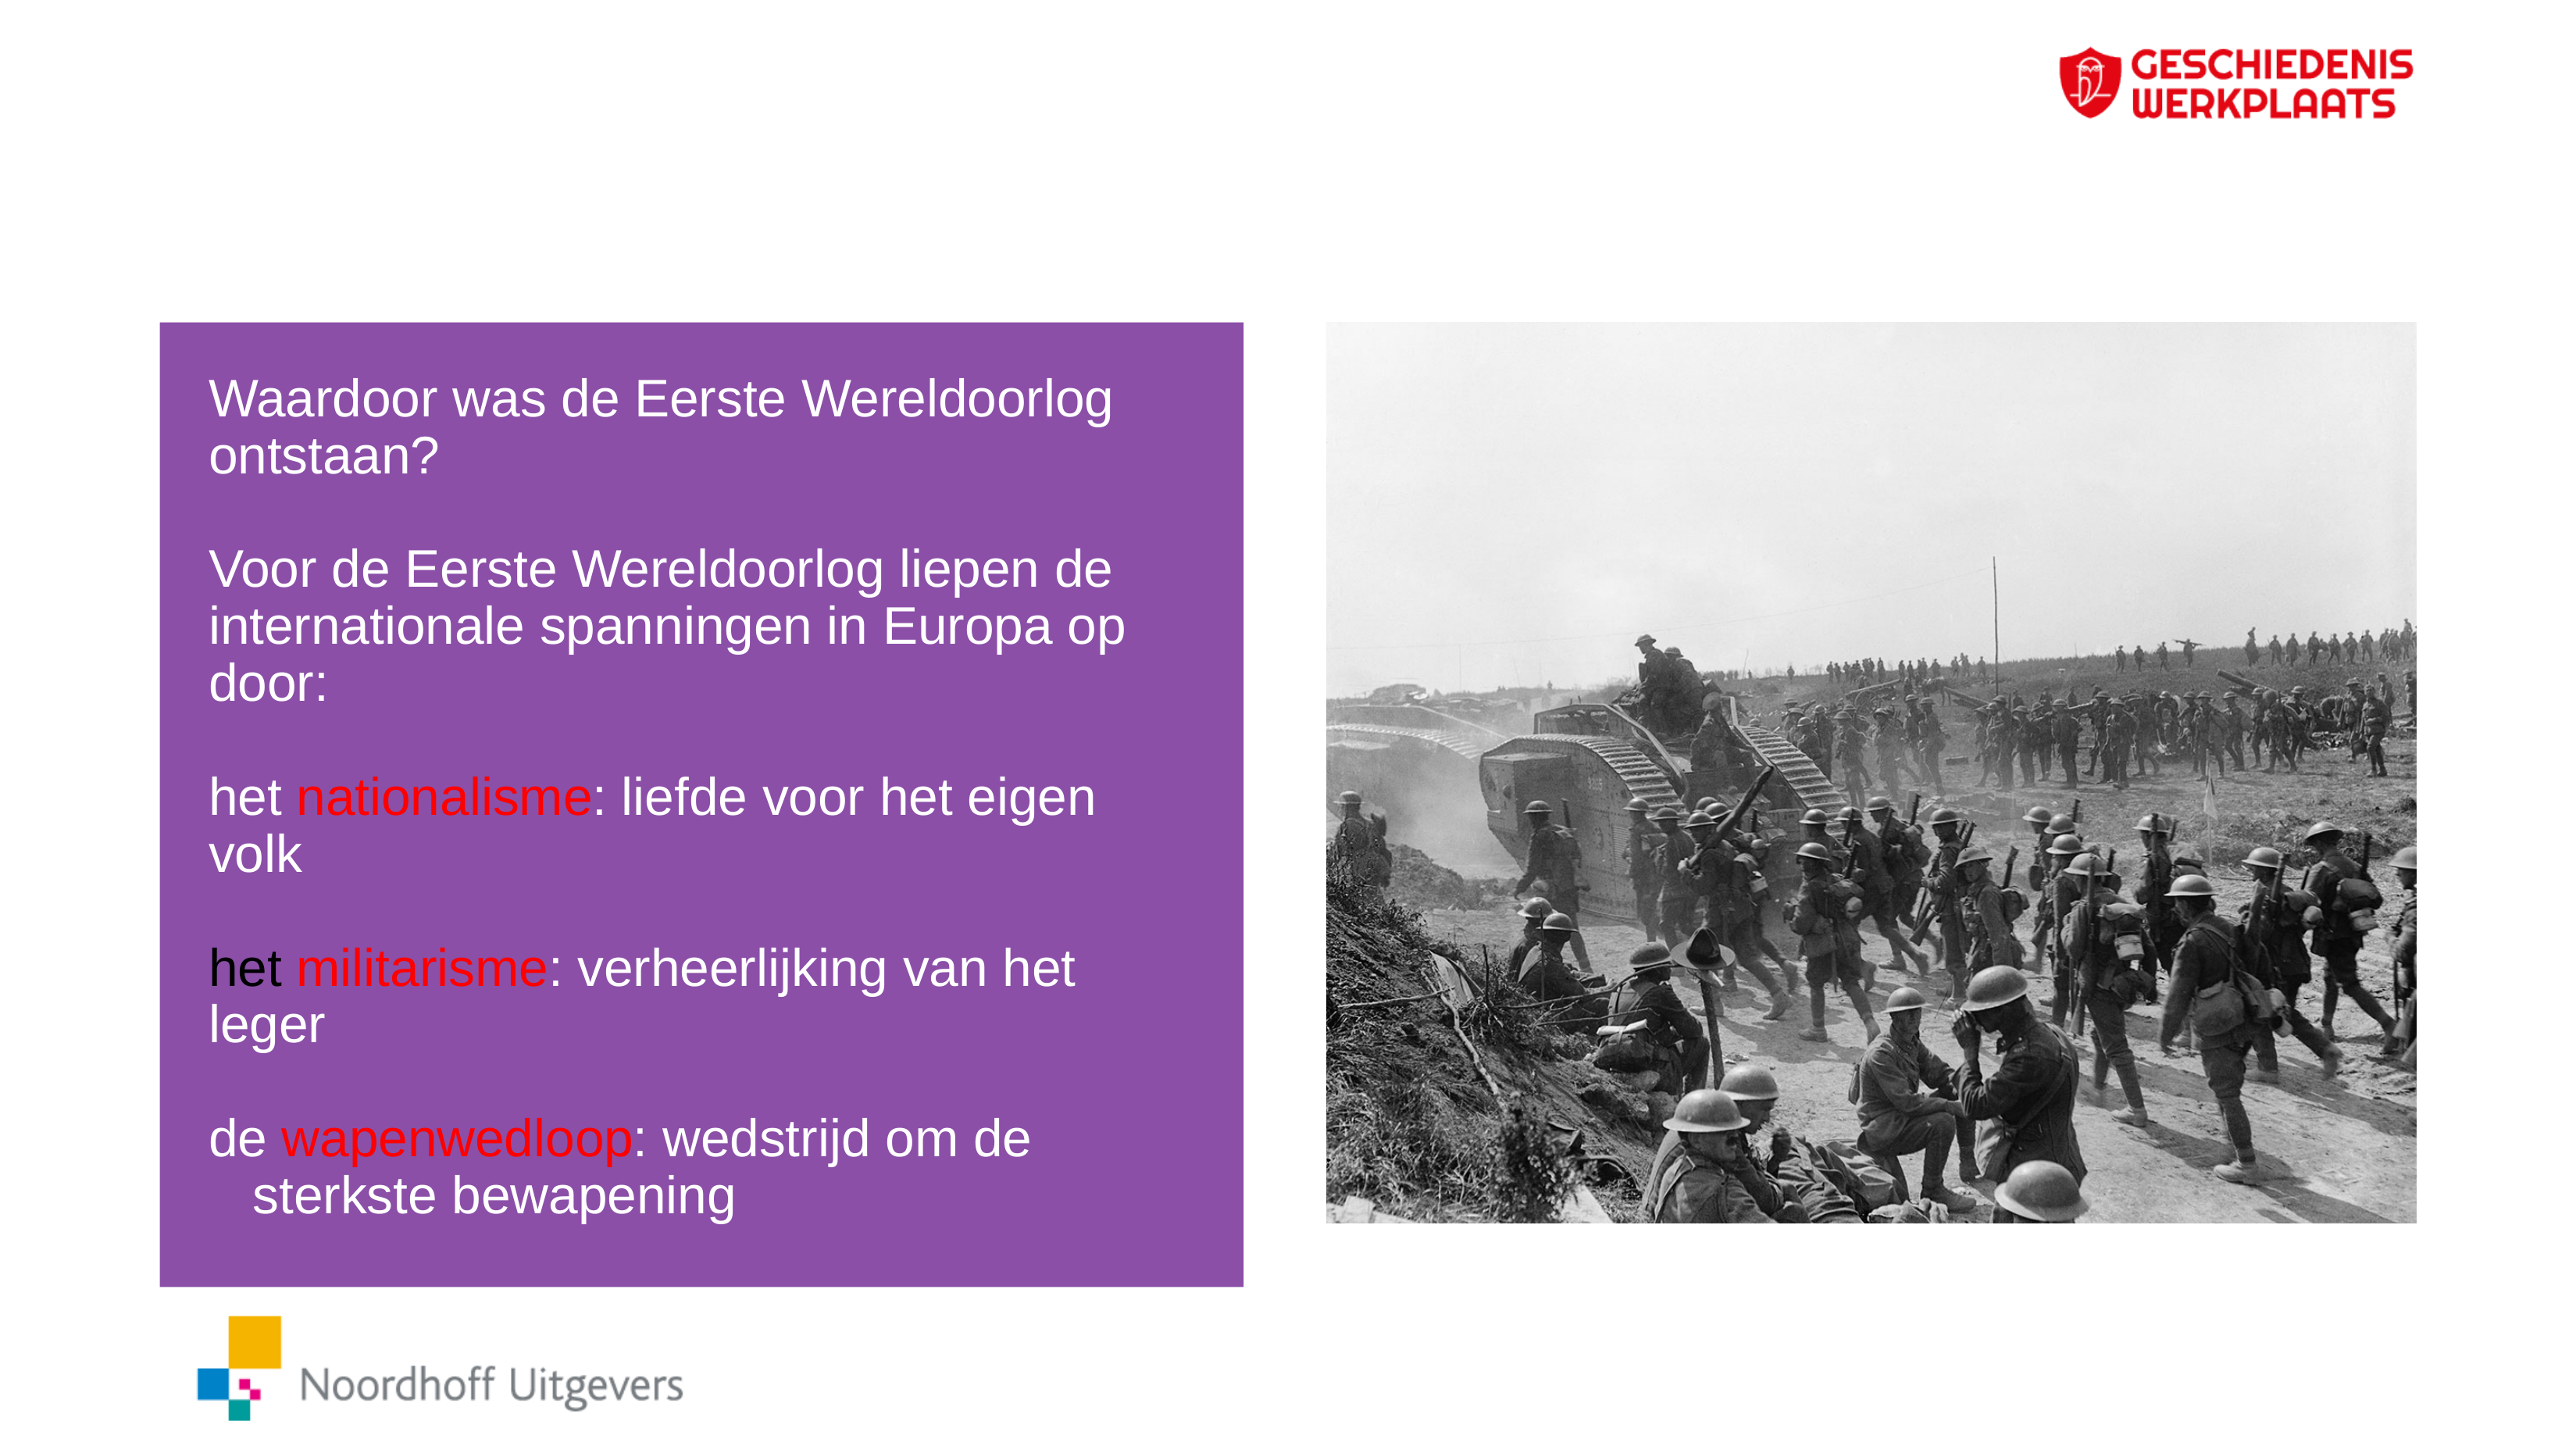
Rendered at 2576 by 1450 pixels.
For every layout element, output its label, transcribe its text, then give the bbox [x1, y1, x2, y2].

picture [1326, 322, 2417, 1223]
picture [159, 1288, 802, 1449]
picture [1610, 0, 2576, 161]
list Waardoor was de Eerste Wereldoorlog ontstaan? Voor de Eerste Wereldoorlog liepen de internationale spanningen in Europa op door: het nationalisme: liefde voor het eigen volk het militarisme: verheerlijking van het leger de wapenwedloop: wedstrijd om de sterkste bewapening [159, 322, 1244, 1288]
